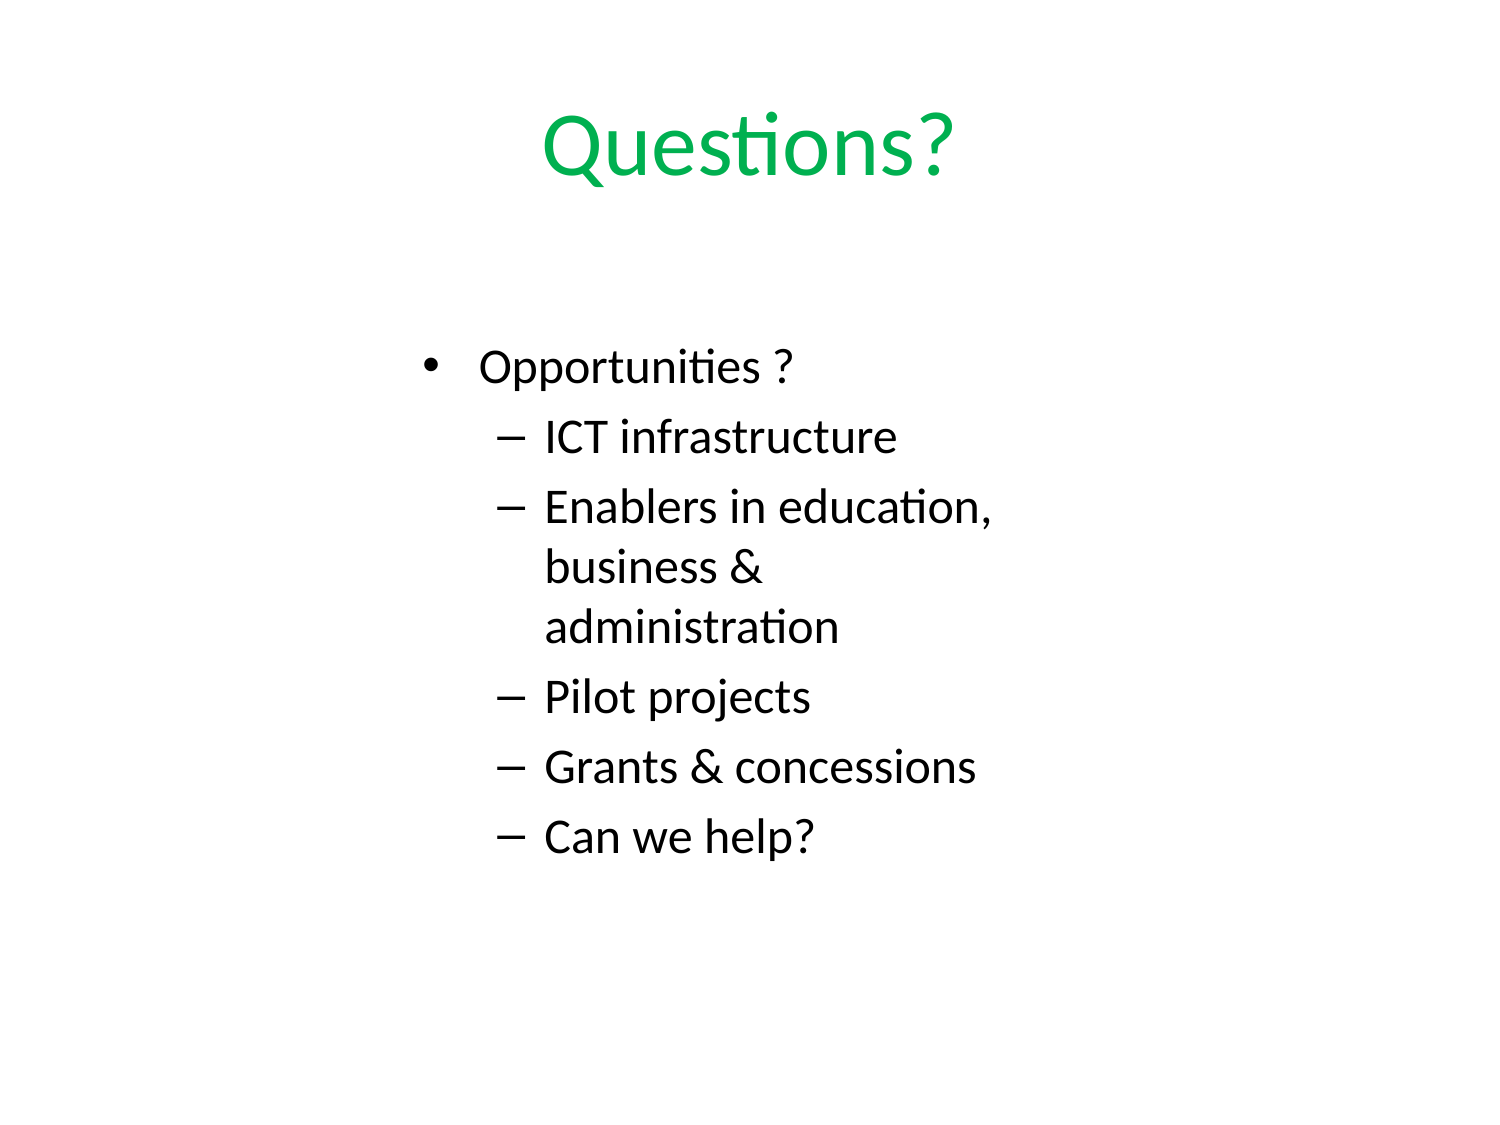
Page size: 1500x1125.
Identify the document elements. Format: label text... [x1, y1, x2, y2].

title Questions? [75, 45, 1425, 233]
list Opportunities ? ICT infrastructure Enablers in education, business & administration Pilot projects Grants & concessions Can we help? [407, 326, 1071, 975]
